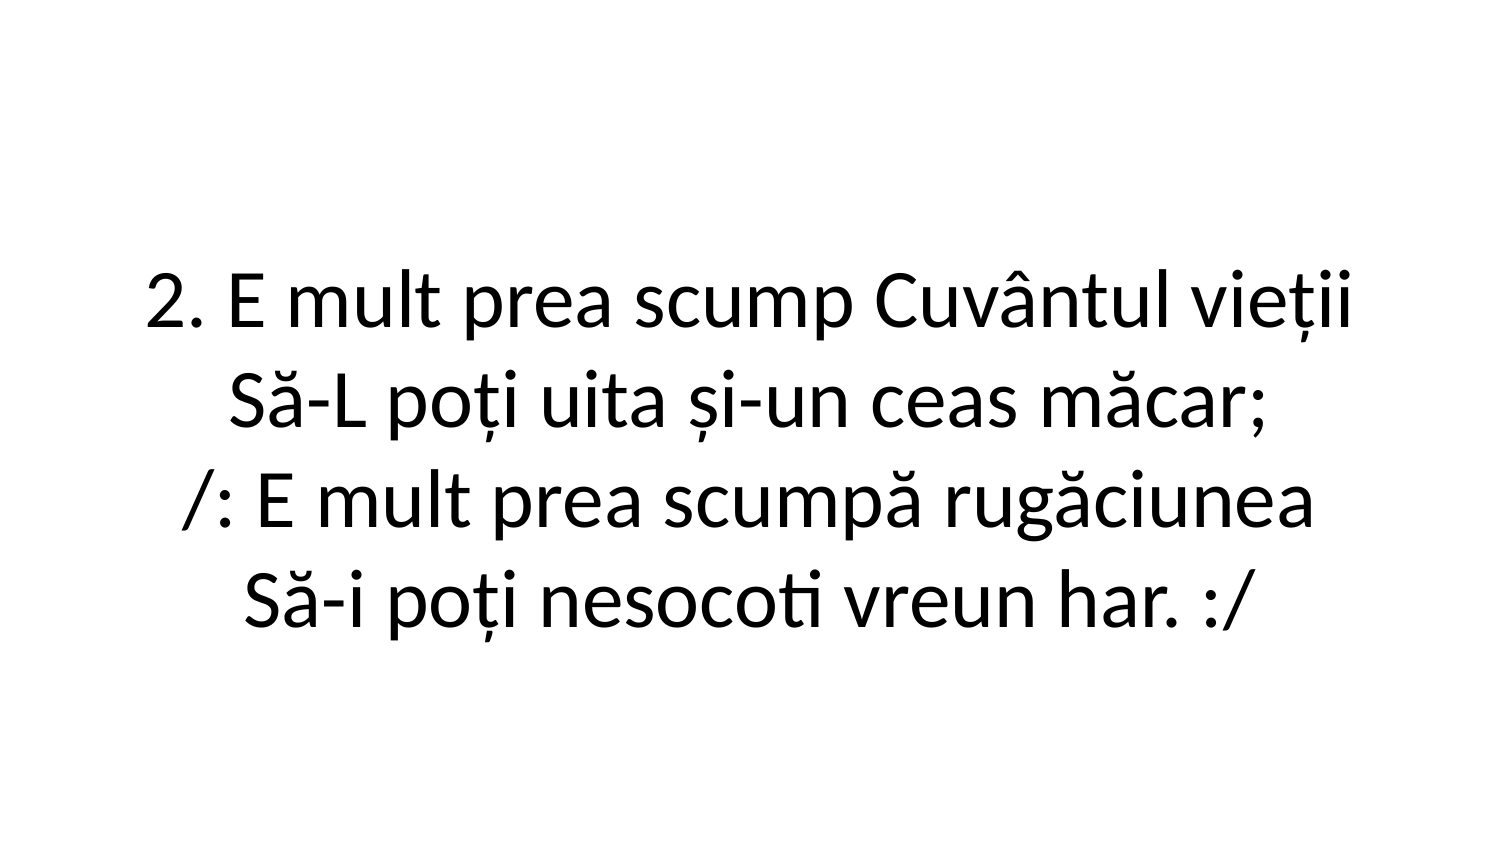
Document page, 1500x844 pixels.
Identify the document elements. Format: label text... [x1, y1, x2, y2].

text_box 2. E mult prea scump Cuvântul vieții Să-L poți uita și-un ceas măcar; /: E mult prea scumpă rugăciunea Să-i poți nesocoti vreun har. :/ [129, 192, 1371, 652]
